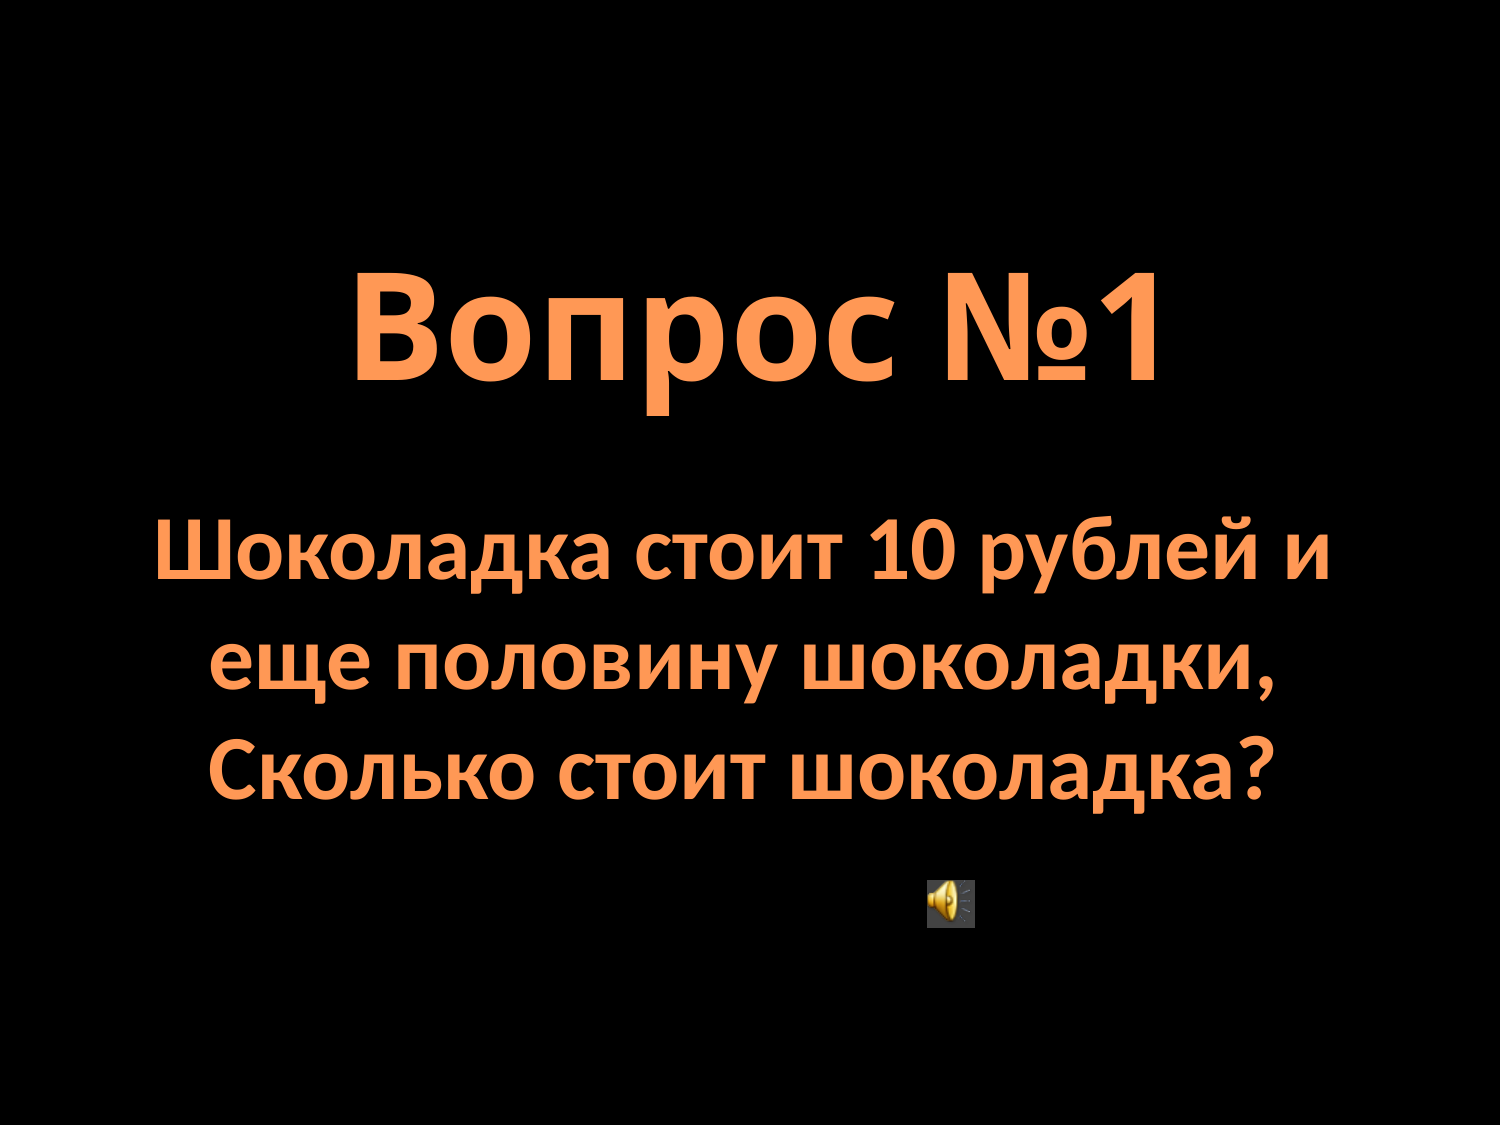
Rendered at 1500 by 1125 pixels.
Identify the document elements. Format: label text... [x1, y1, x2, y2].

text_box Вопрос №1 [128, 222, 1395, 418]
picture [925, 878, 977, 930]
text_box Шоколадка стоит 10 рублей и еще половину шоколадки, Сколько стоит шоколадка? [93, 480, 1395, 826]
